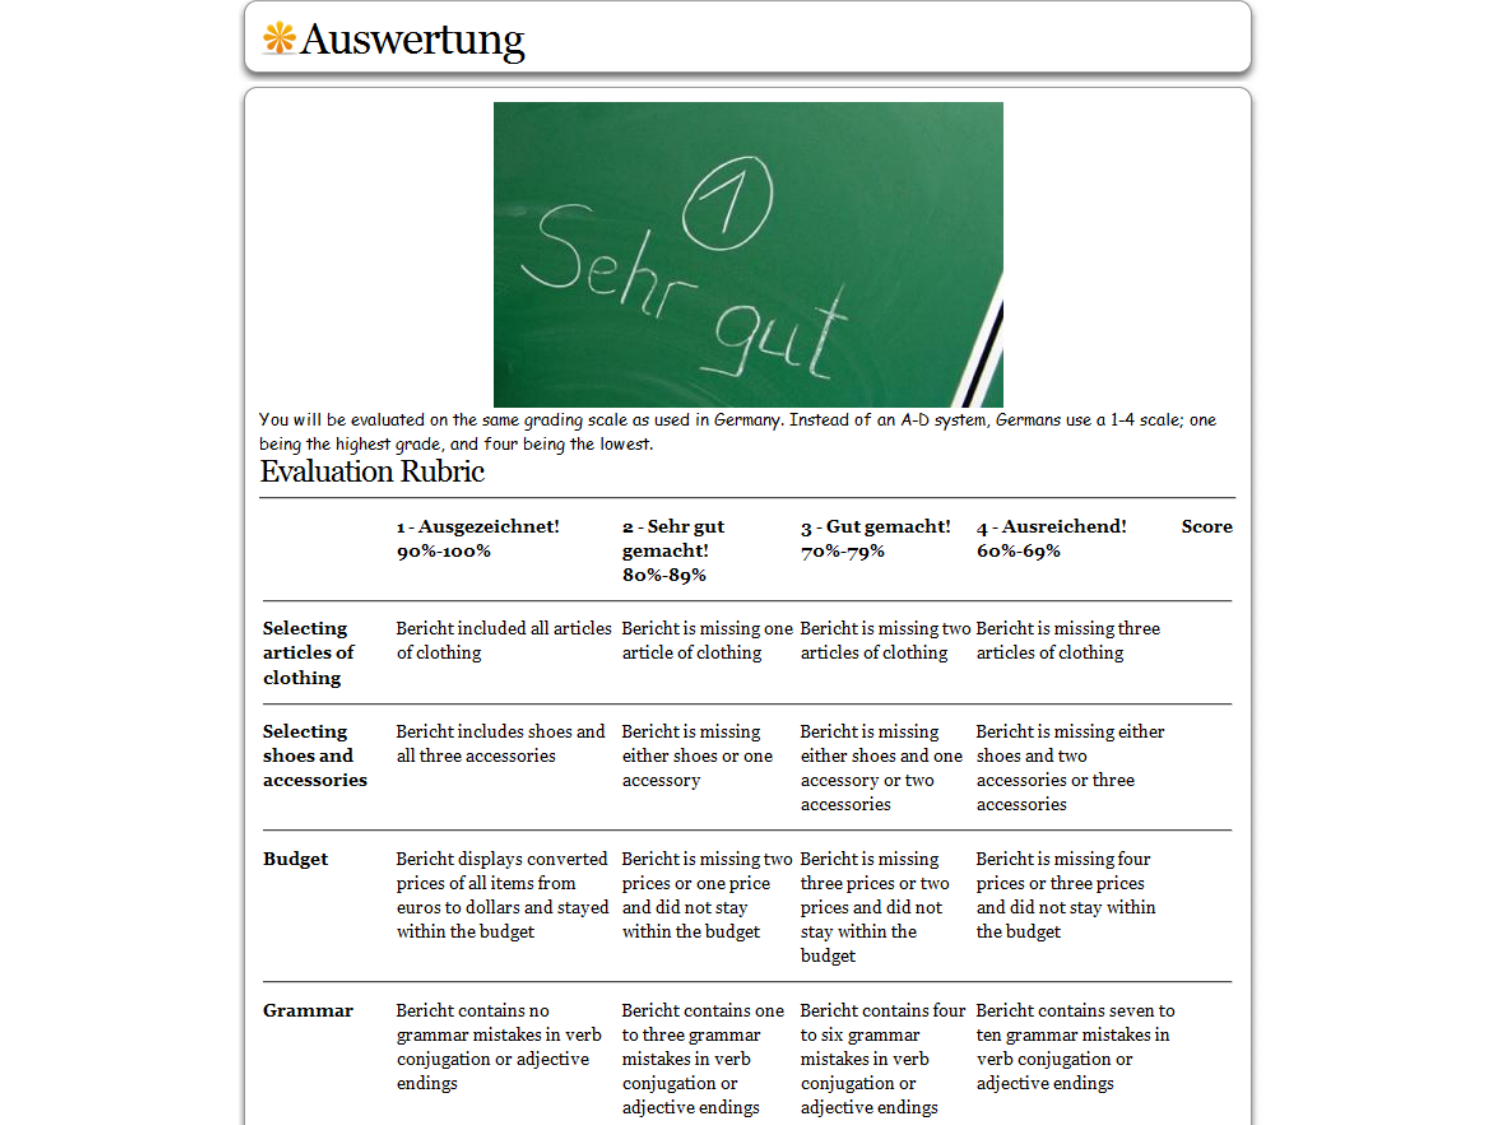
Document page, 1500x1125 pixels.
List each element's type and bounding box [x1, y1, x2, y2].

picture [230, 0, 1270, 1125]
